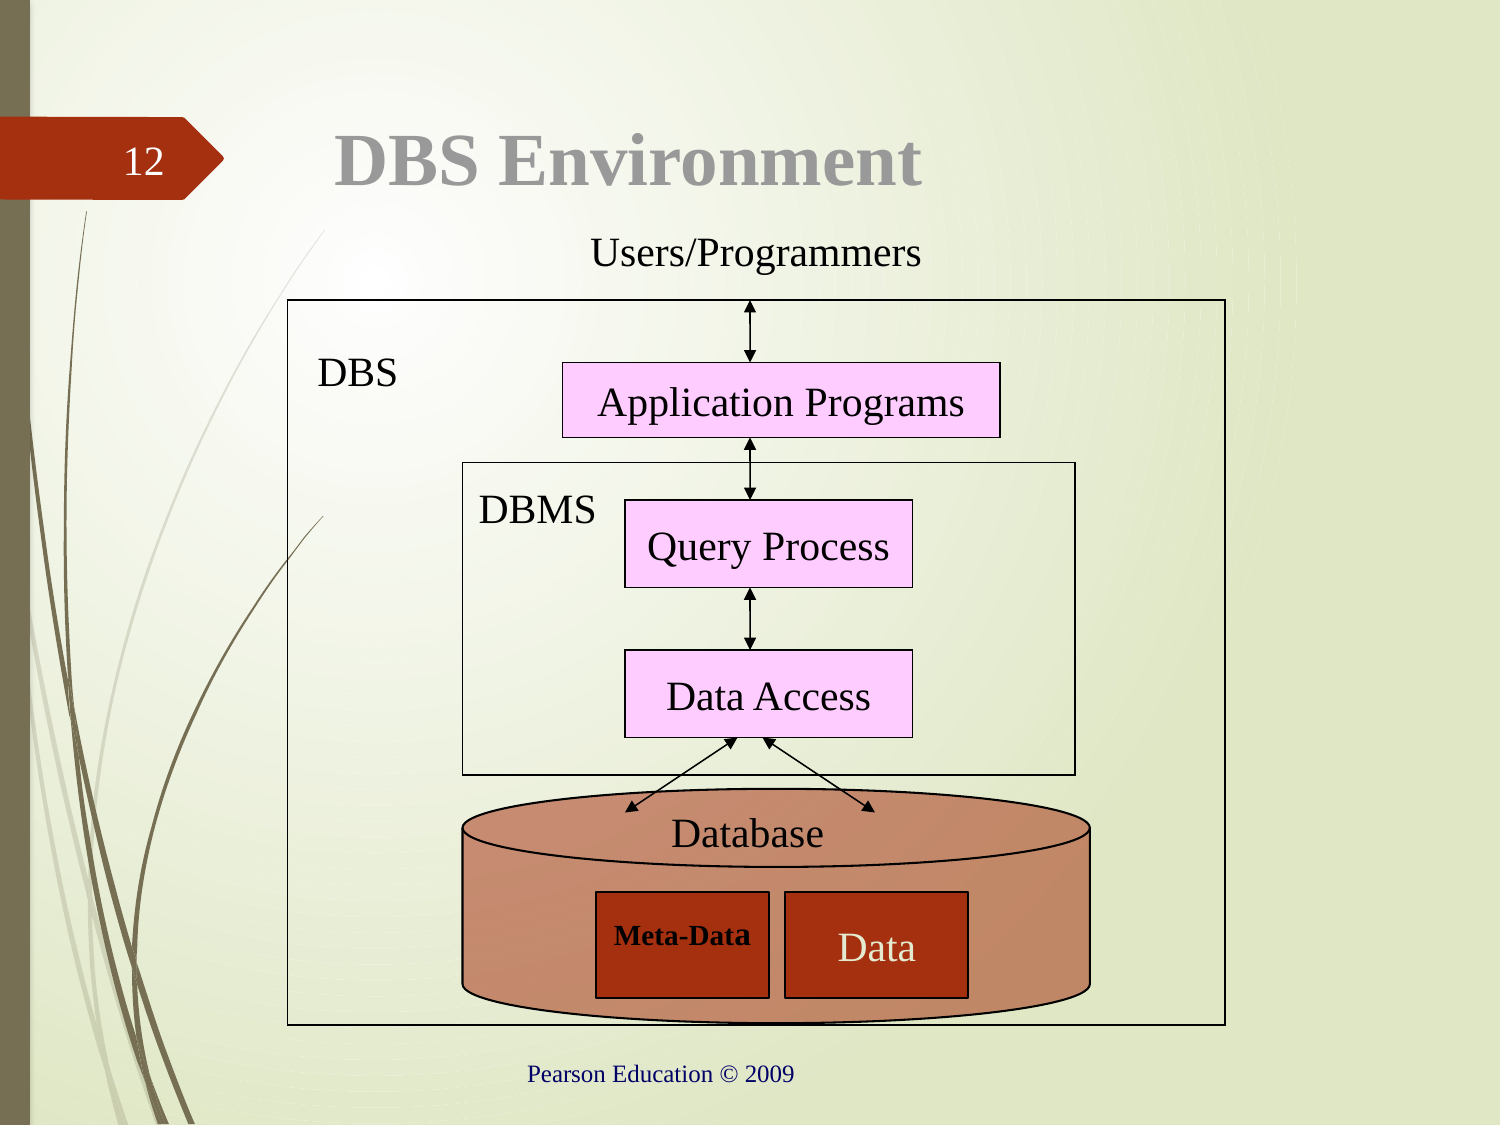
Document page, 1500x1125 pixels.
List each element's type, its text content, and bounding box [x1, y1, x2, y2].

text_box Database [656, 798, 839, 864]
title DBS Environment [319, 102, 1400, 313]
text_box [743, 299, 757, 363]
text_box [287, 299, 1225, 1025]
text_box Users/Programmers [537, 212, 975, 288]
text_box [743, 587, 757, 650]
slide_number 12 [83, 129, 180, 190]
text_box [624, 737, 738, 813]
text_box Meta-Data [596, 891, 769, 998]
text_box Pearson Education © 2009 [512, 1050, 1038, 1095]
text_box [762, 737, 875, 813]
text_box Data [785, 891, 969, 998]
text_box [743, 437, 757, 500]
text_box DBS [302, 337, 414, 403]
text_box DBMS [463, 474, 612, 540]
